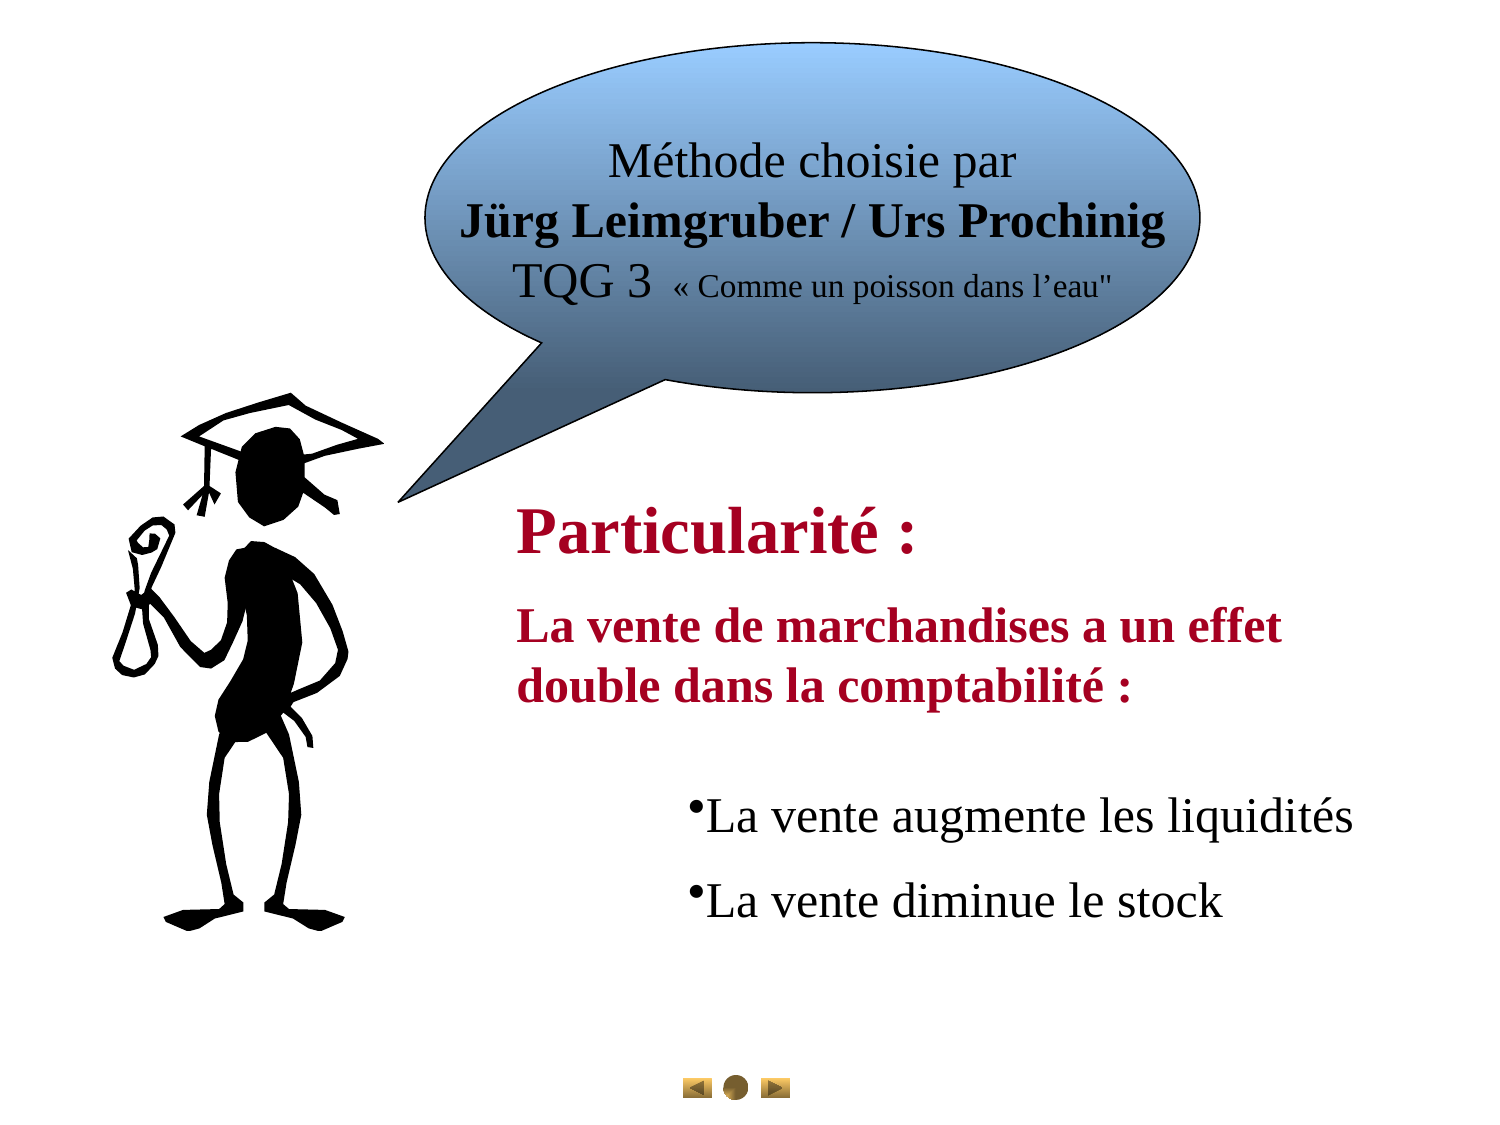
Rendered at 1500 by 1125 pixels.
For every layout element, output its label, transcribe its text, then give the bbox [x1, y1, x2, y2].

text_box Particularité : La vente de marchandises a un effet double dans la comptabilité : [501, 479, 1388, 720]
text_box Méthode choisie par Jürg Leimgruber / Urs Prochinig TQG 3 « Comme un poisson dans l’eau" [397, 42, 1200, 503]
picture [112, 392, 384, 931]
text_box La vente augmente les liquidités La vente diminue le stock [608, 774, 1424, 935]
